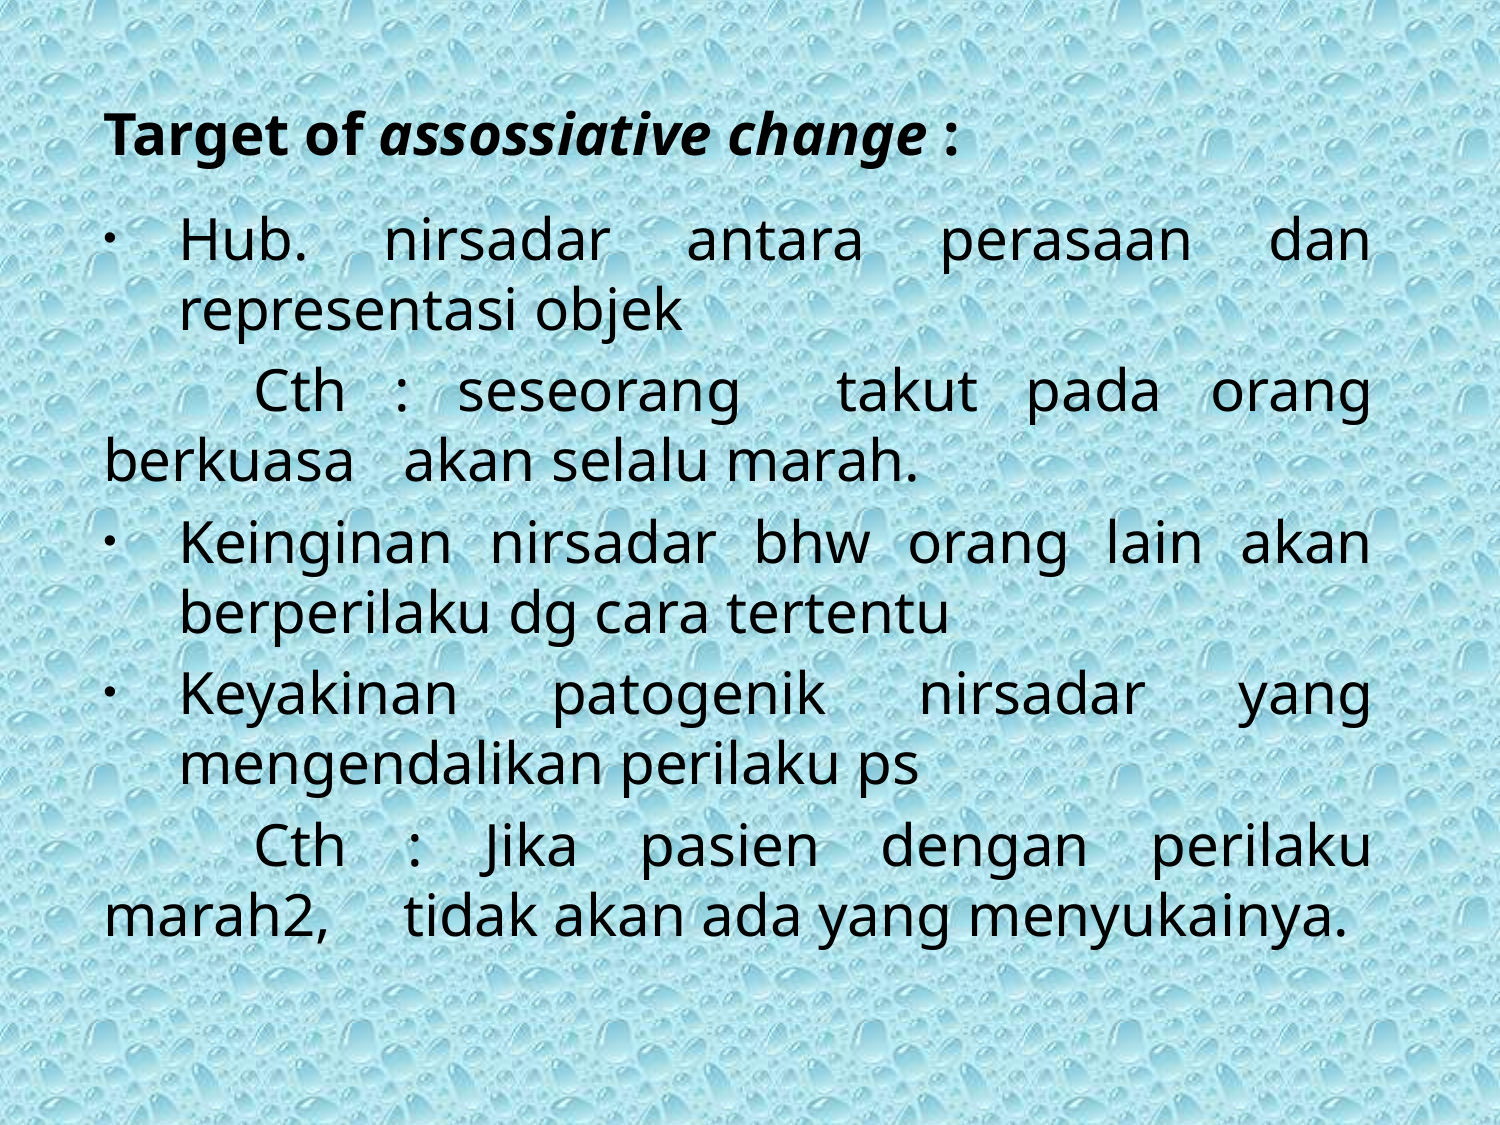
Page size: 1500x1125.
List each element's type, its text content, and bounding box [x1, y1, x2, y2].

subtitle Target of assossiative change : Hub. nirsadar antara perasaan dan representasi objek Cth : seseorang takut pada orang berkuasa akan selalu marah. Keinginan nirsadar bhw orang lain akan berperilaku dg cara tertentu Keyakinan patogenik nirsadar yang mengendalikan perilaku ps Cth : Jika pasien dengan perilaku marah2, tidak akan ada yang menyukainya. [88, 90, 1388, 1024]
picture [0, 0, 1500, 1125]
